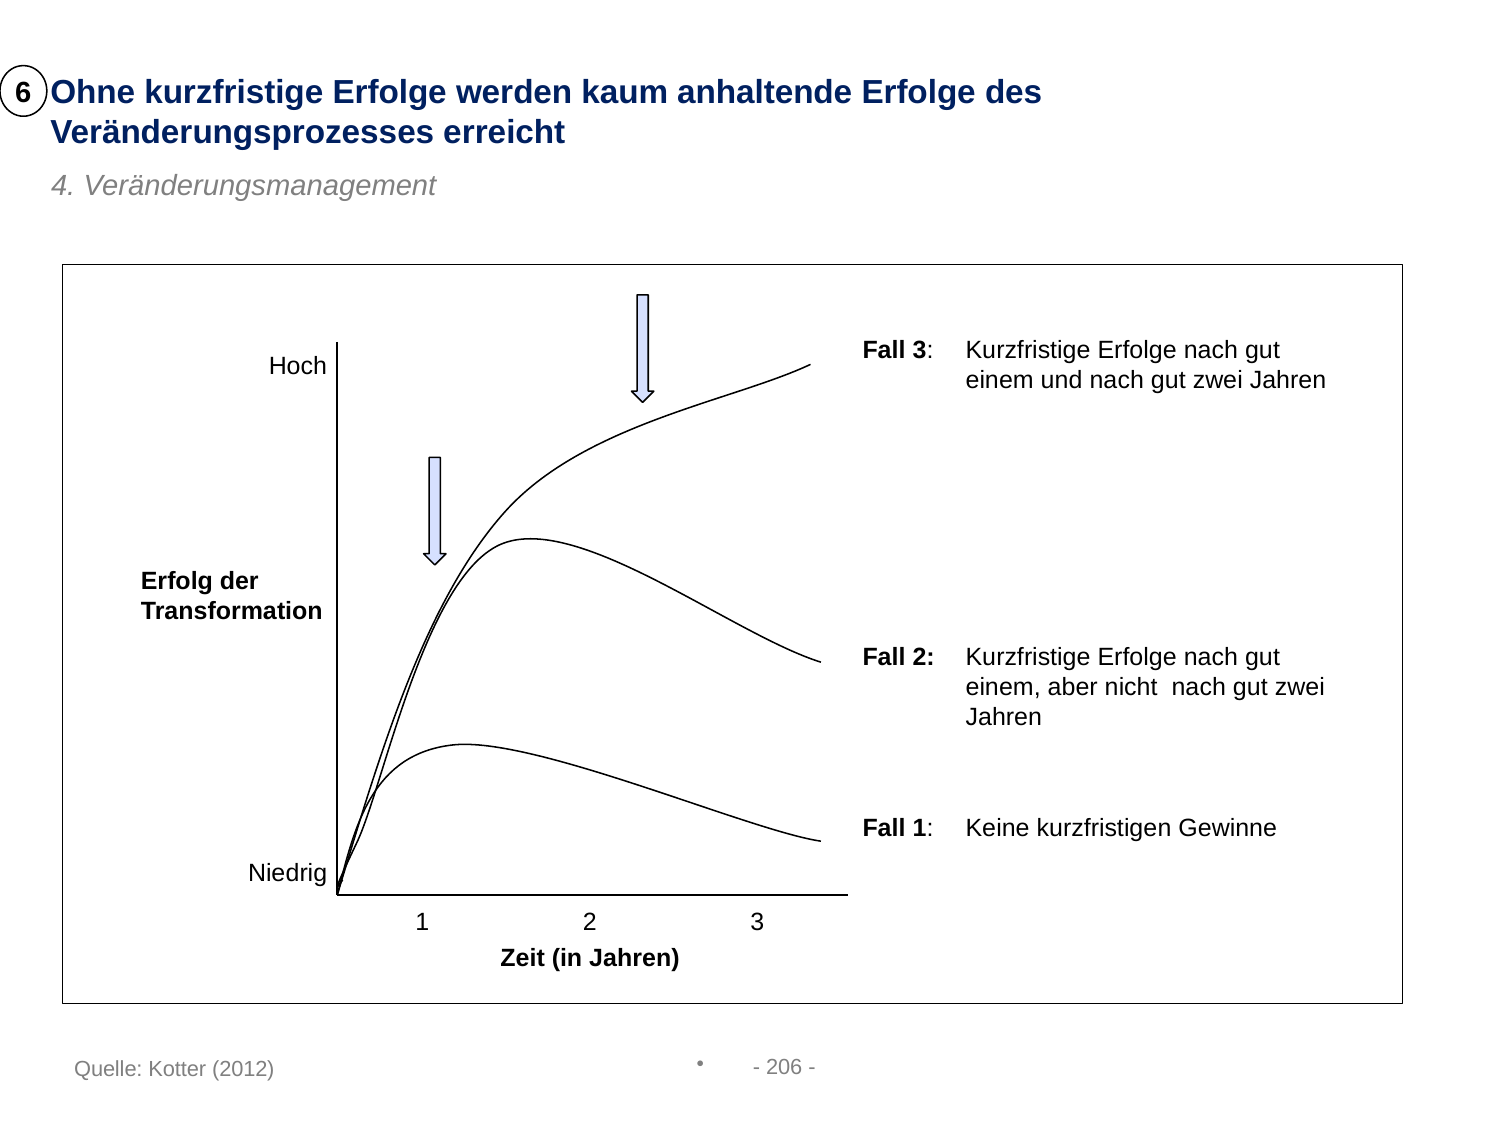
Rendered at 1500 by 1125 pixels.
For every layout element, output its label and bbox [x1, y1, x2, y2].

slide_number [599, 1045, 913, 1093]
text_box [36, 159, 453, 209]
text_box [61, 264, 1403, 1125]
text_box [59, 1046, 290, 1088]
text_box [0, 63, 1433, 158]
